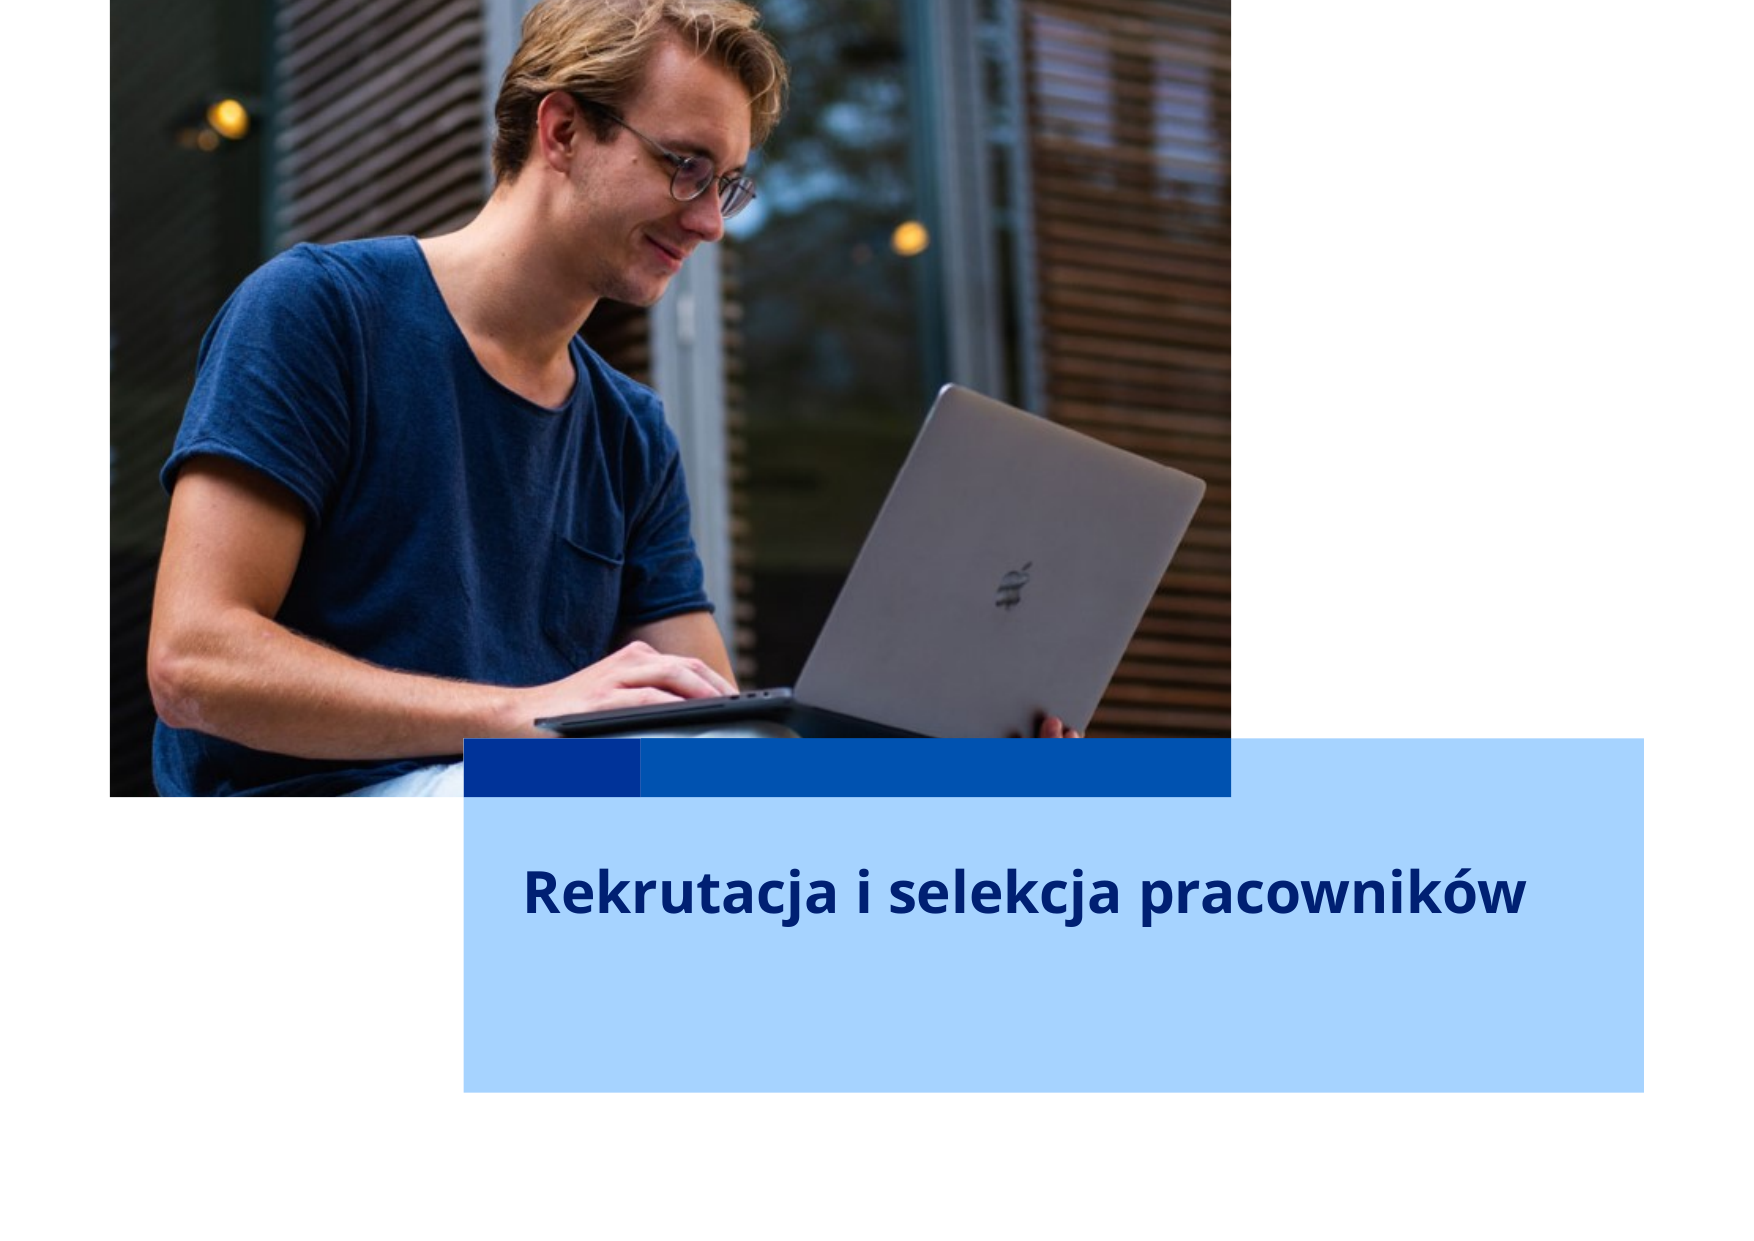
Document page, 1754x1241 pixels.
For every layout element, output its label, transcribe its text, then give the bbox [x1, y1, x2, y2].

picture [109, 0, 1232, 798]
title Rekrutacja i selekcja pracowników [522, 852, 1586, 1069]
